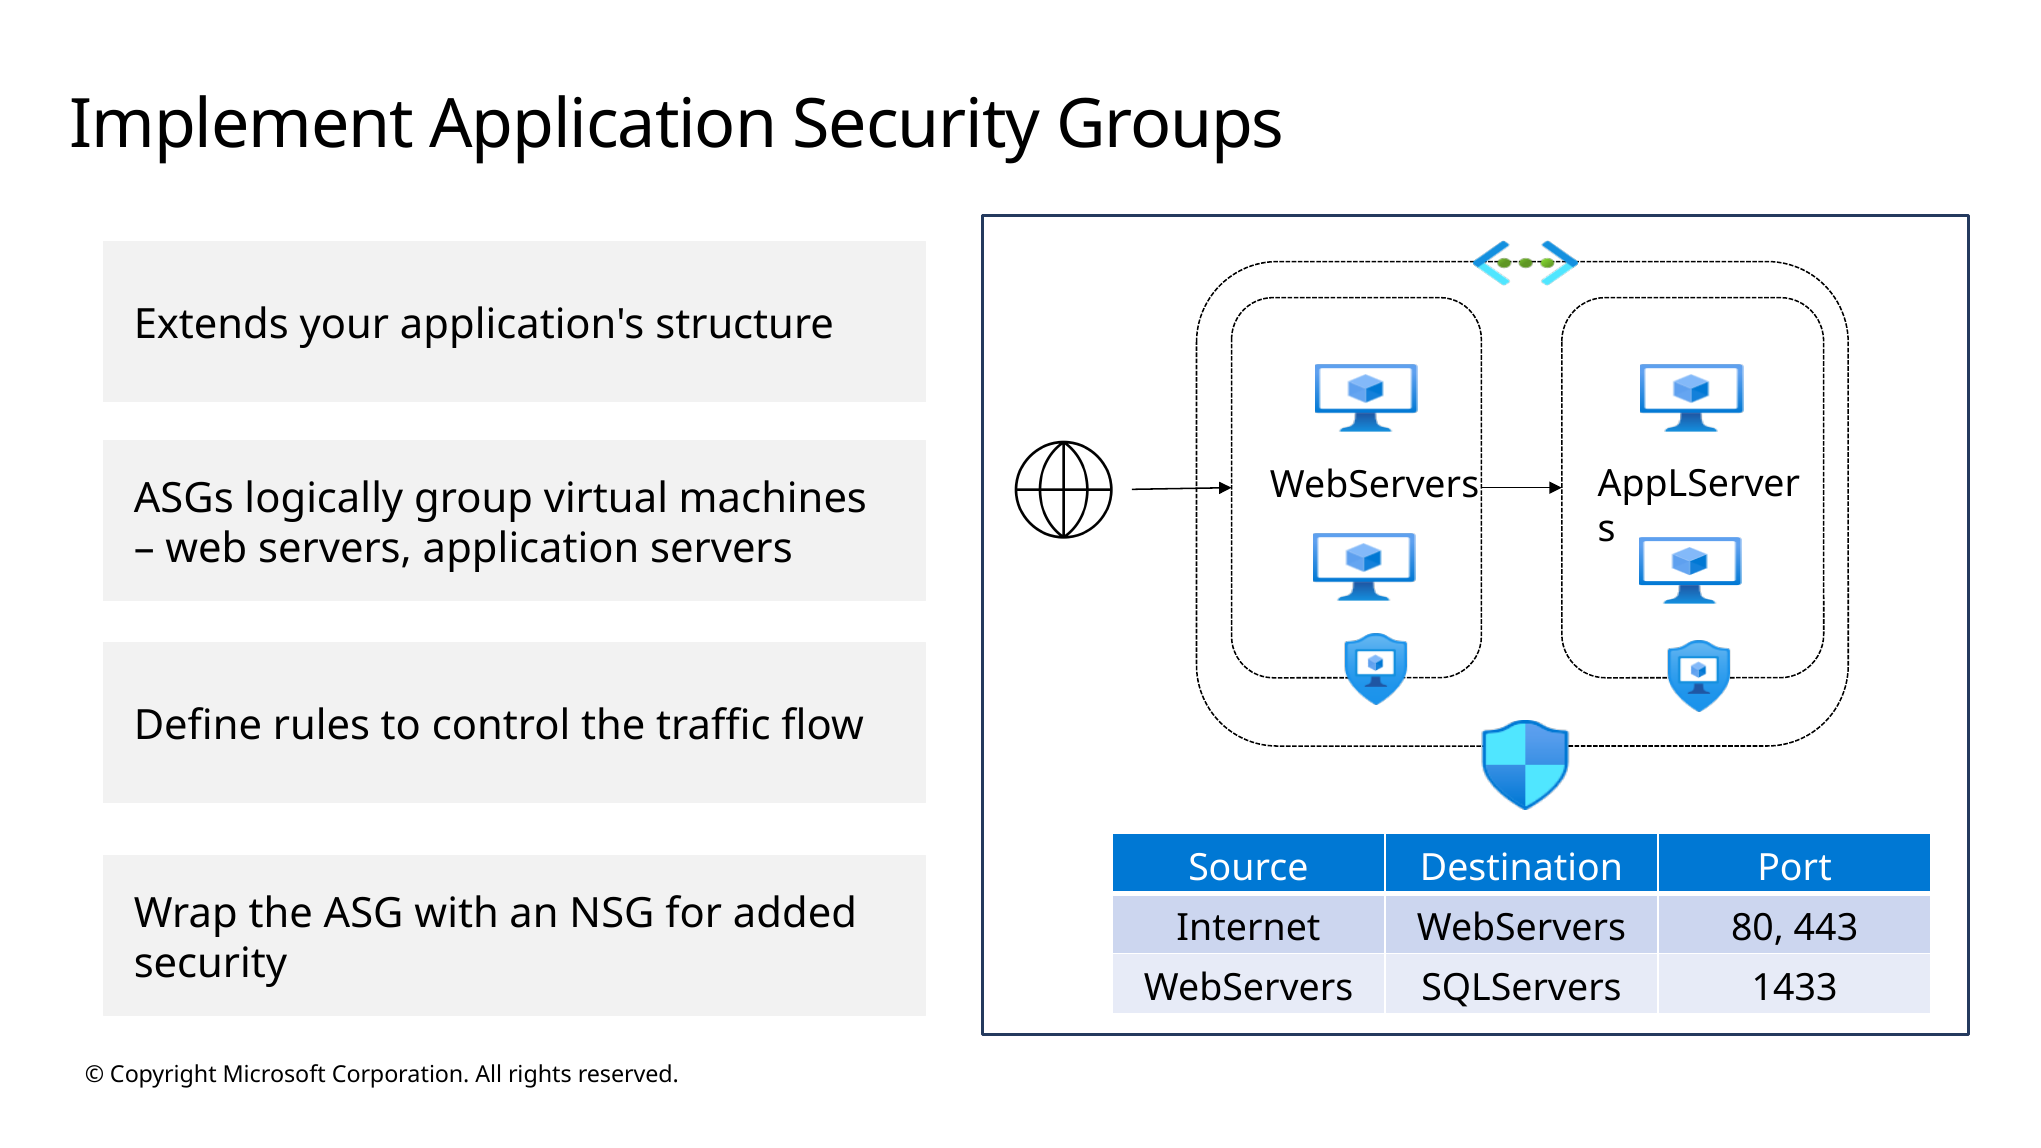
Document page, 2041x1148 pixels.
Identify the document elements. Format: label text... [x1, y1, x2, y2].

text_box Define rules to control the traffic flow [103, 642, 926, 803]
title Implement Application Security Groups [70, 73, 1968, 188]
text_box [982, 214, 1969, 1035]
text_box Wrap the ASG with an NSG for added security [103, 855, 926, 1016]
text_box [999, 226, 1849, 810]
text_box ASGs logically group virtual machines – web servers, application servers [103, 440, 926, 601]
text_box Extends your application's structure [103, 241, 926, 402]
